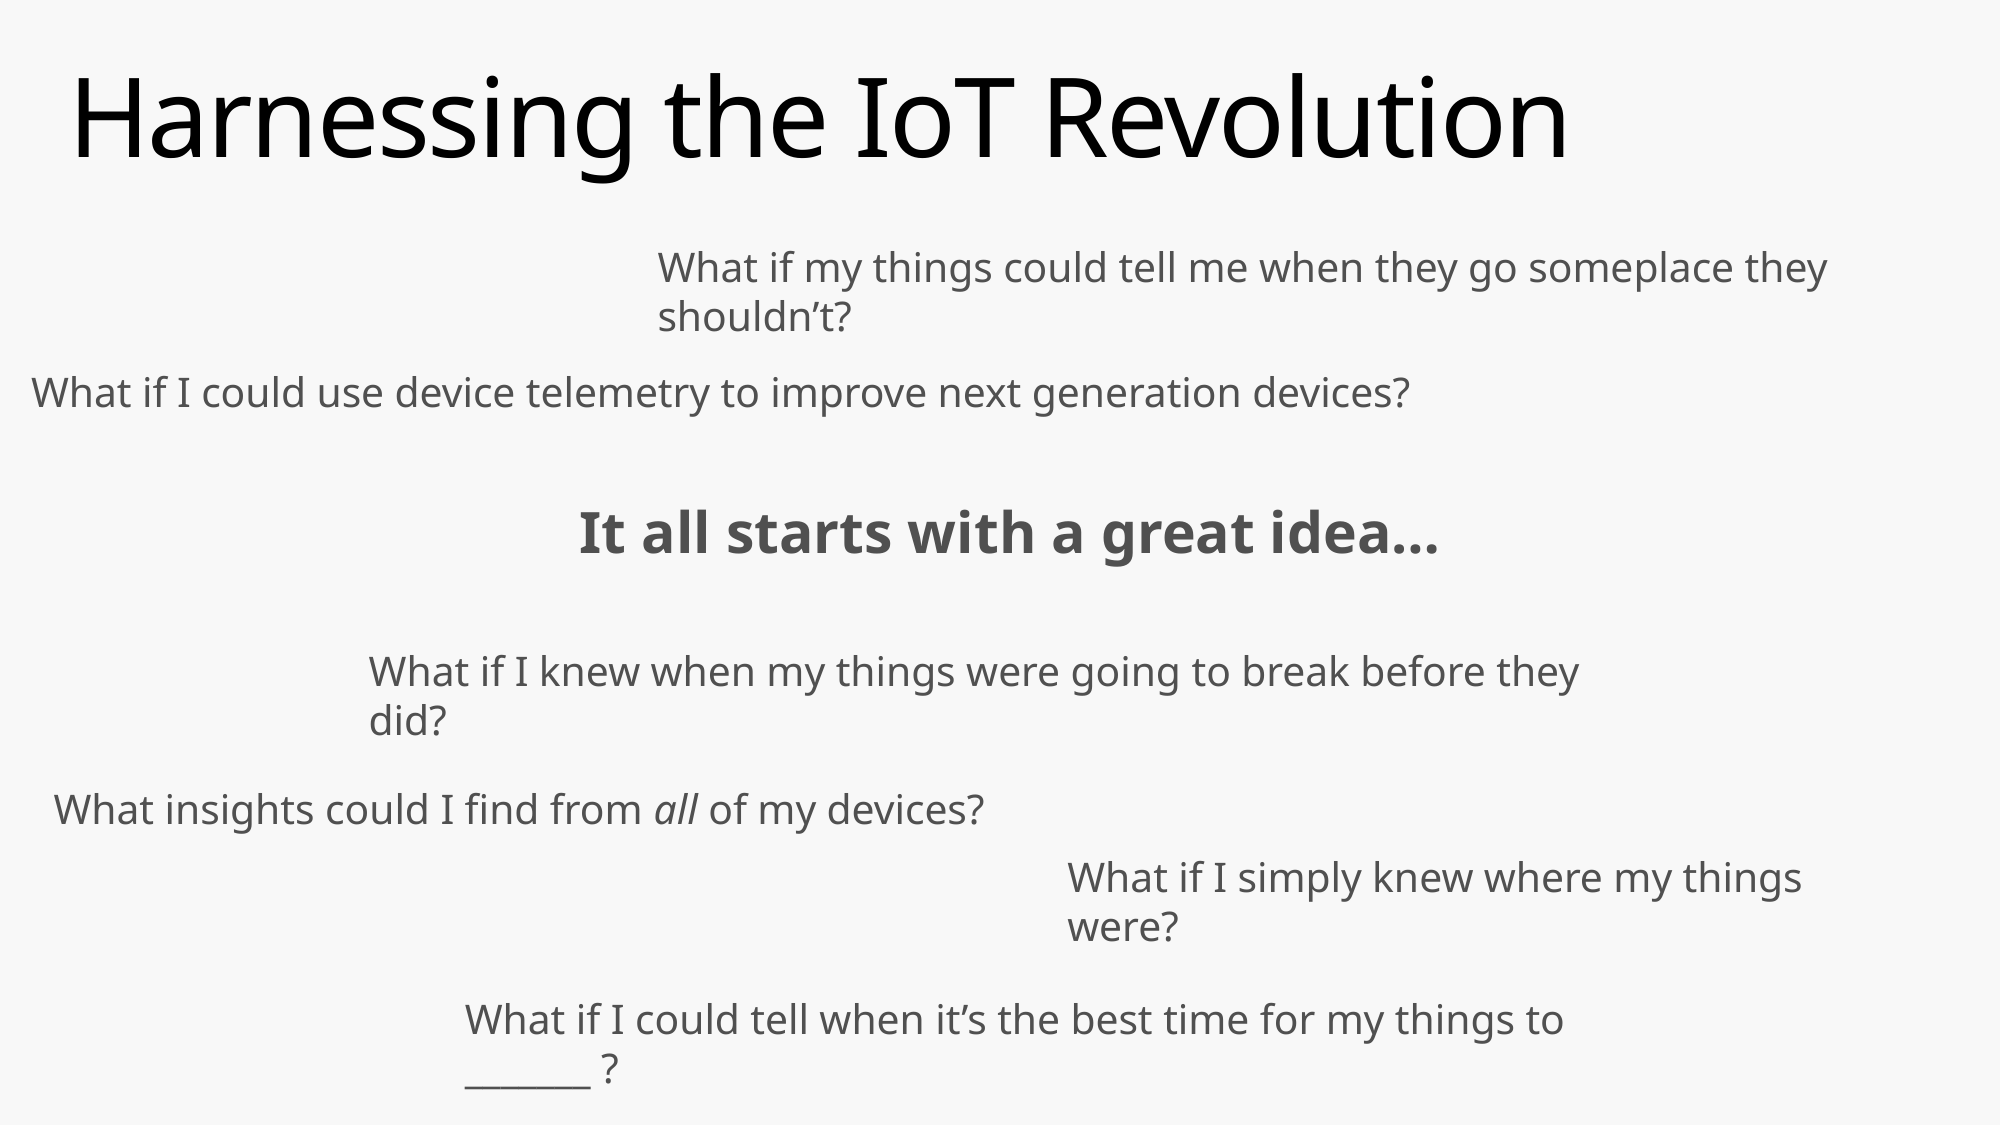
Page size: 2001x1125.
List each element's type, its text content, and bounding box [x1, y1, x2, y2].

text_box What if my things could tell me when they go someplace they shouldn’t? [567, 233, 1990, 347]
text_box It all starts with a great idea… [0, 488, 2000, 573]
text_box What insights could I find from all of my devices? [0, 776, 1006, 841]
title Harnessing the IoT Revolution [44, 47, 1957, 196]
text_box What if I could use device telemetry to improve next generation devices? [0, 359, 2000, 423]
text_box What if I knew when my things were going to break before they did? [278, 637, 1676, 751]
text_box What if I simply knew where my things were? [977, 844, 1934, 957]
text_box What if I could tell when it’s the best time for my things to _______ ? [375, 986, 1730, 1099]
